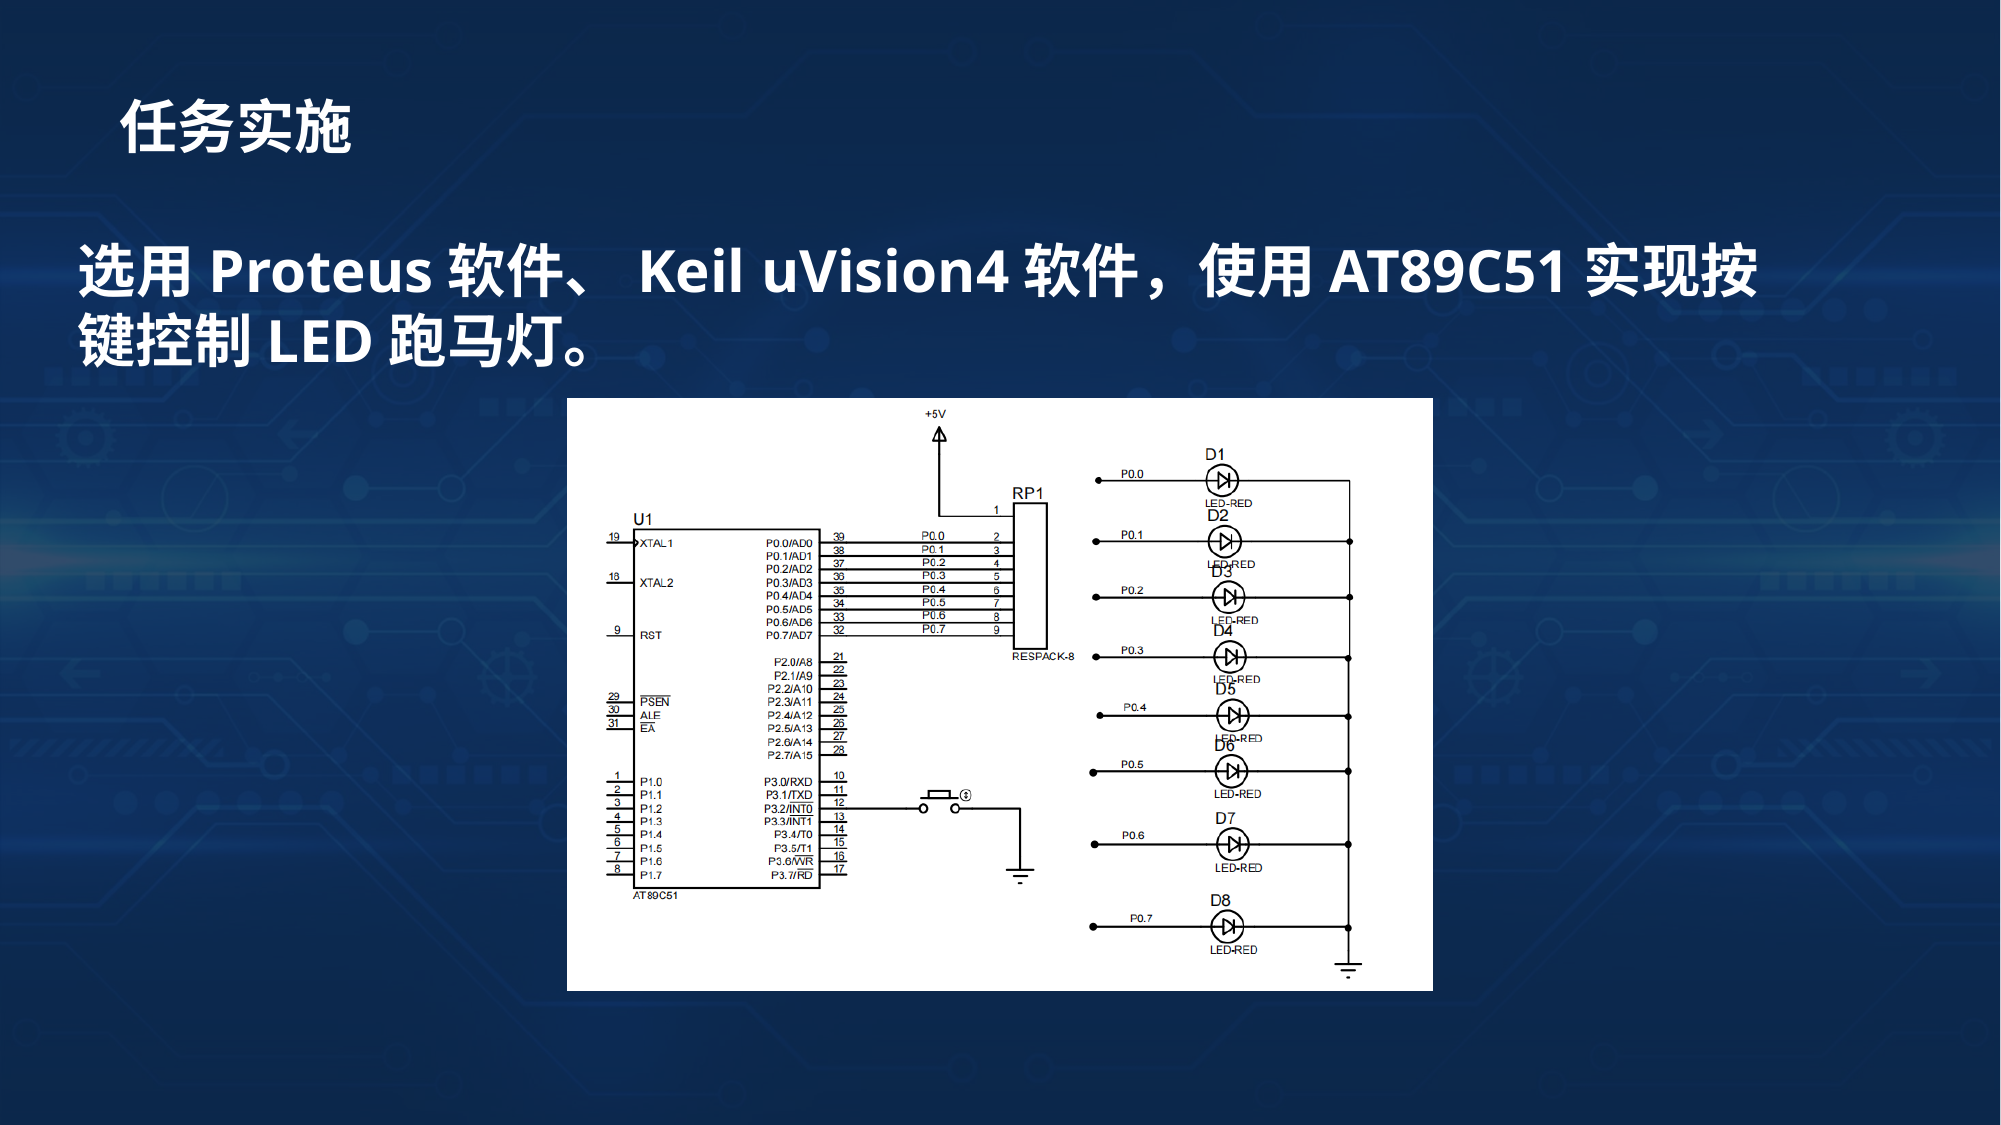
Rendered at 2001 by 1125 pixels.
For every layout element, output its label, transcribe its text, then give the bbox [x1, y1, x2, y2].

text_box 任务实施 [104, 83, 939, 168]
picture [567, 398, 1433, 991]
text_box 选用Proteus软件、Keil uVision4软件，使用AT89C51实现按键控制LED跑马灯。 [62, 226, 1774, 382]
